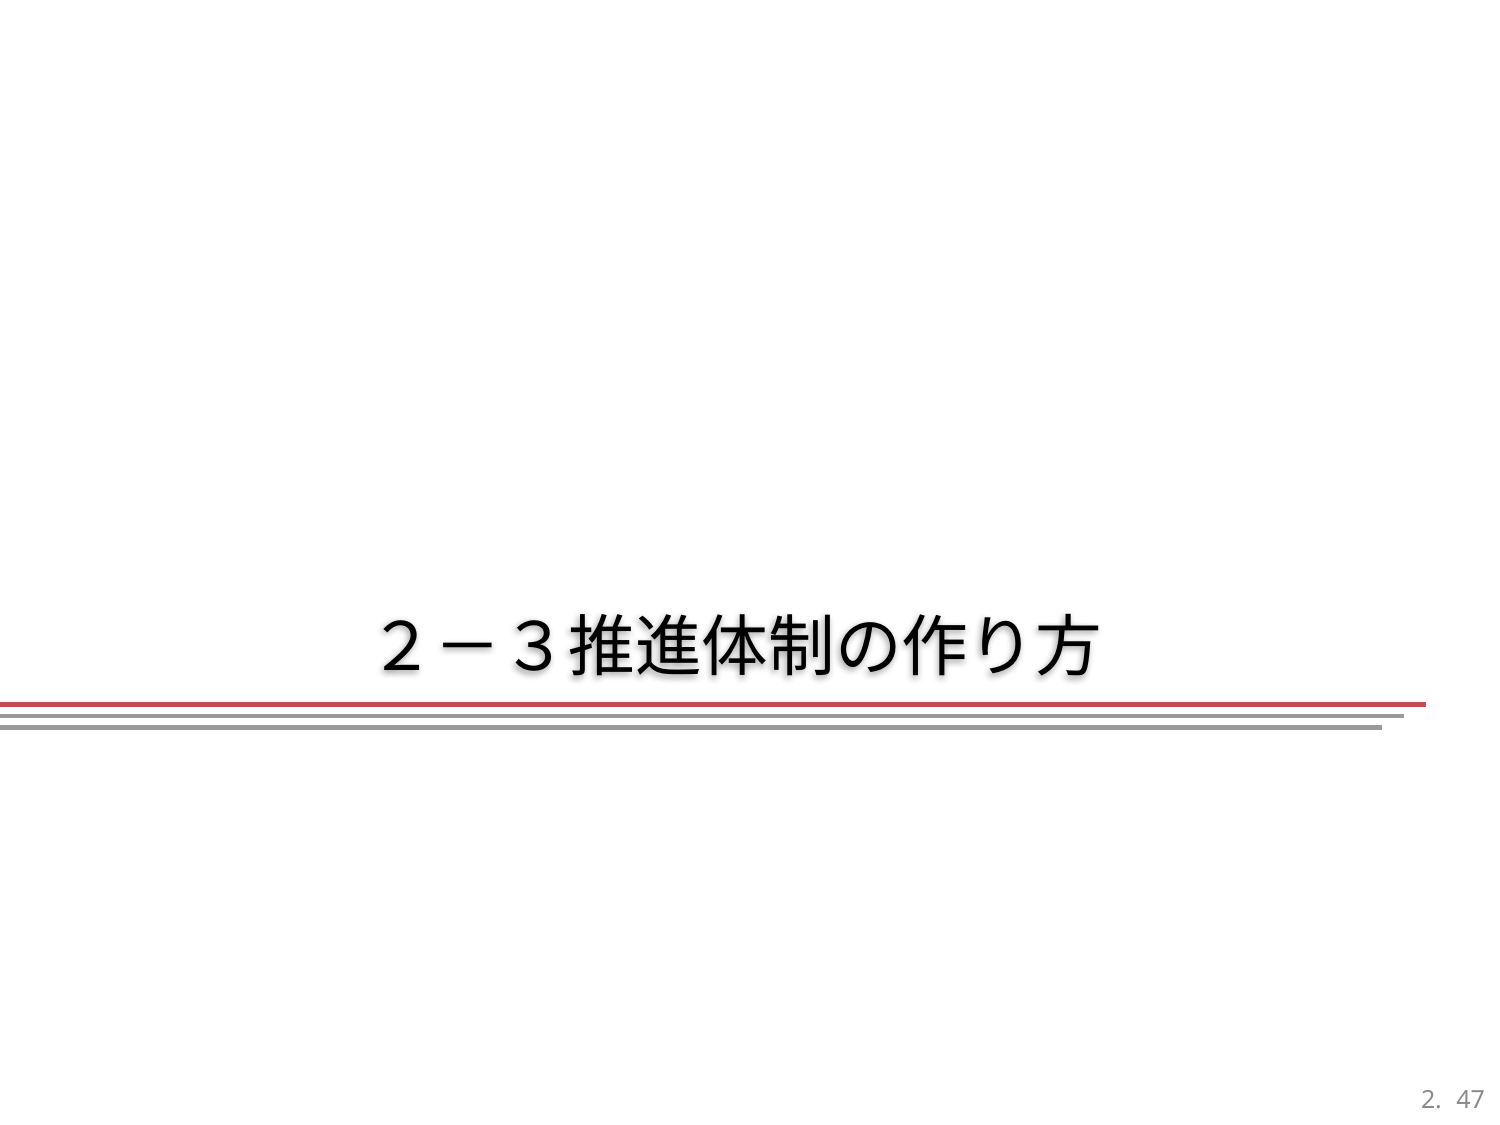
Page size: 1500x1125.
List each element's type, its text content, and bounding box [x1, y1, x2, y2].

slide_number 46 [1381, 1065, 1500, 1125]
text_box ２－３推進体制の作り方 [18, 596, 1452, 692]
